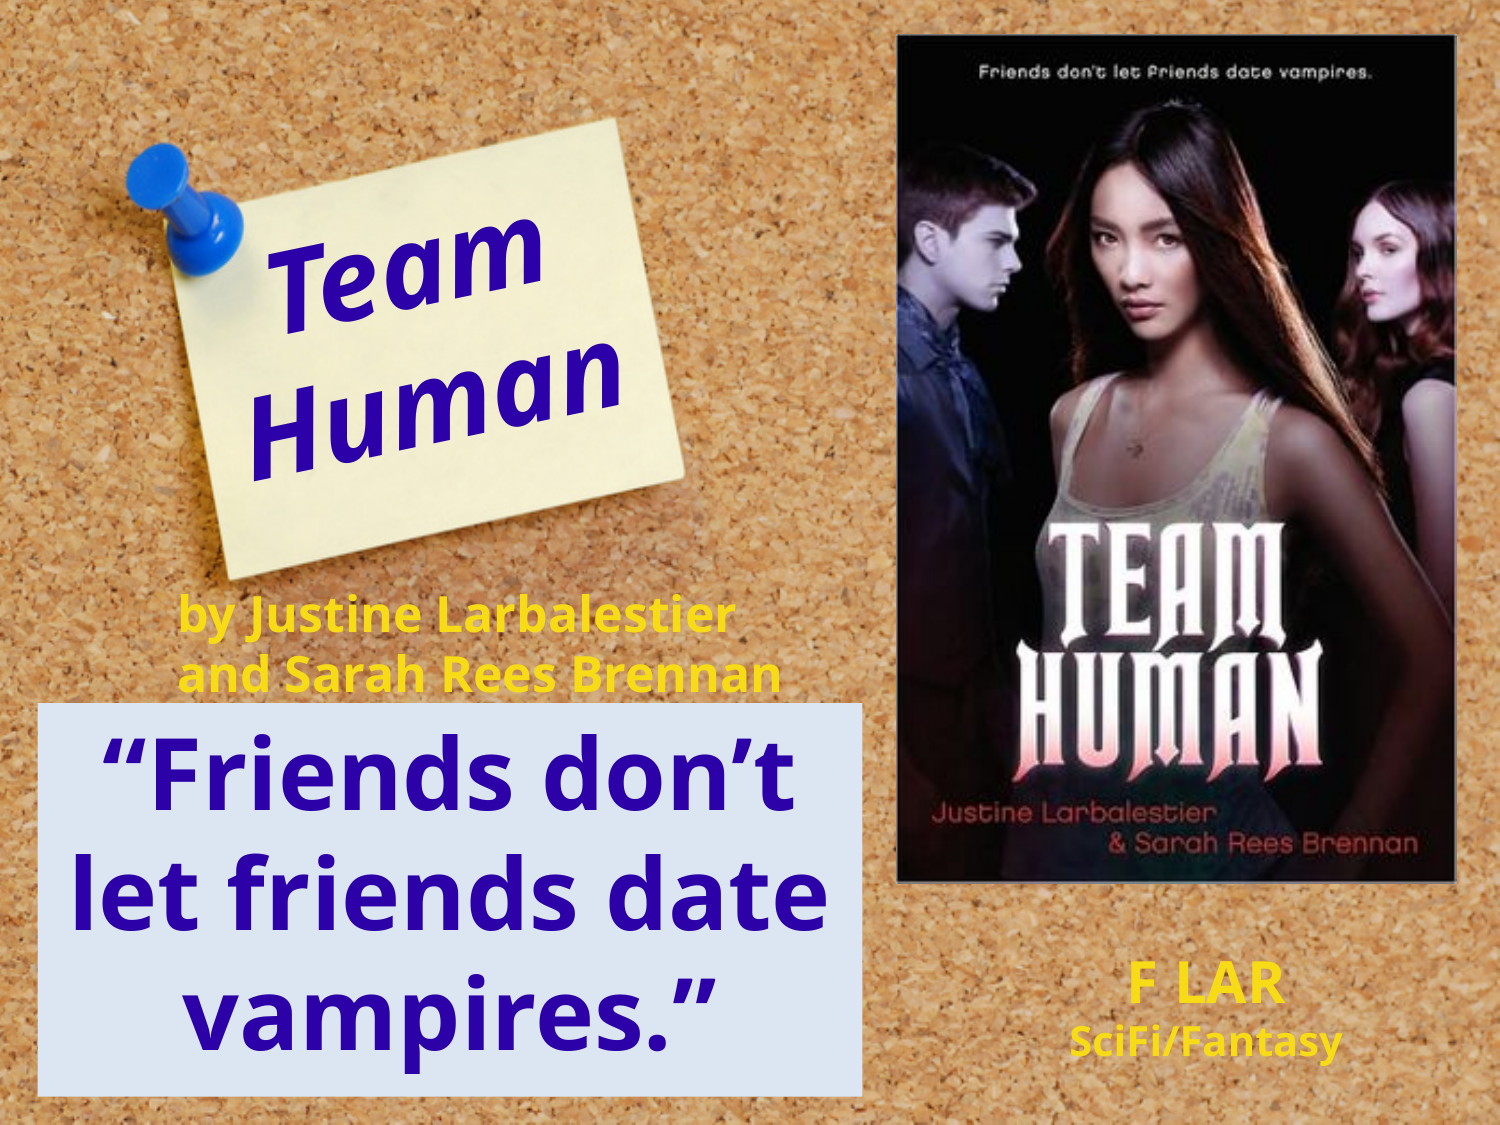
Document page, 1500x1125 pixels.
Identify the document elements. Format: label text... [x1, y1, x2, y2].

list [896, 34, 1458, 884]
list “Friends don’t let friends date vampires.” [37, 703, 863, 1097]
title Team Human [162, 137, 676, 523]
text_box F LAR SciFi/Fantasy [1037, 937, 1375, 1073]
text_box by Justine Larbalestier and Sarah Rees Brennan [162, 574, 891, 710]
picture [0, 0, 1500, 1125]
